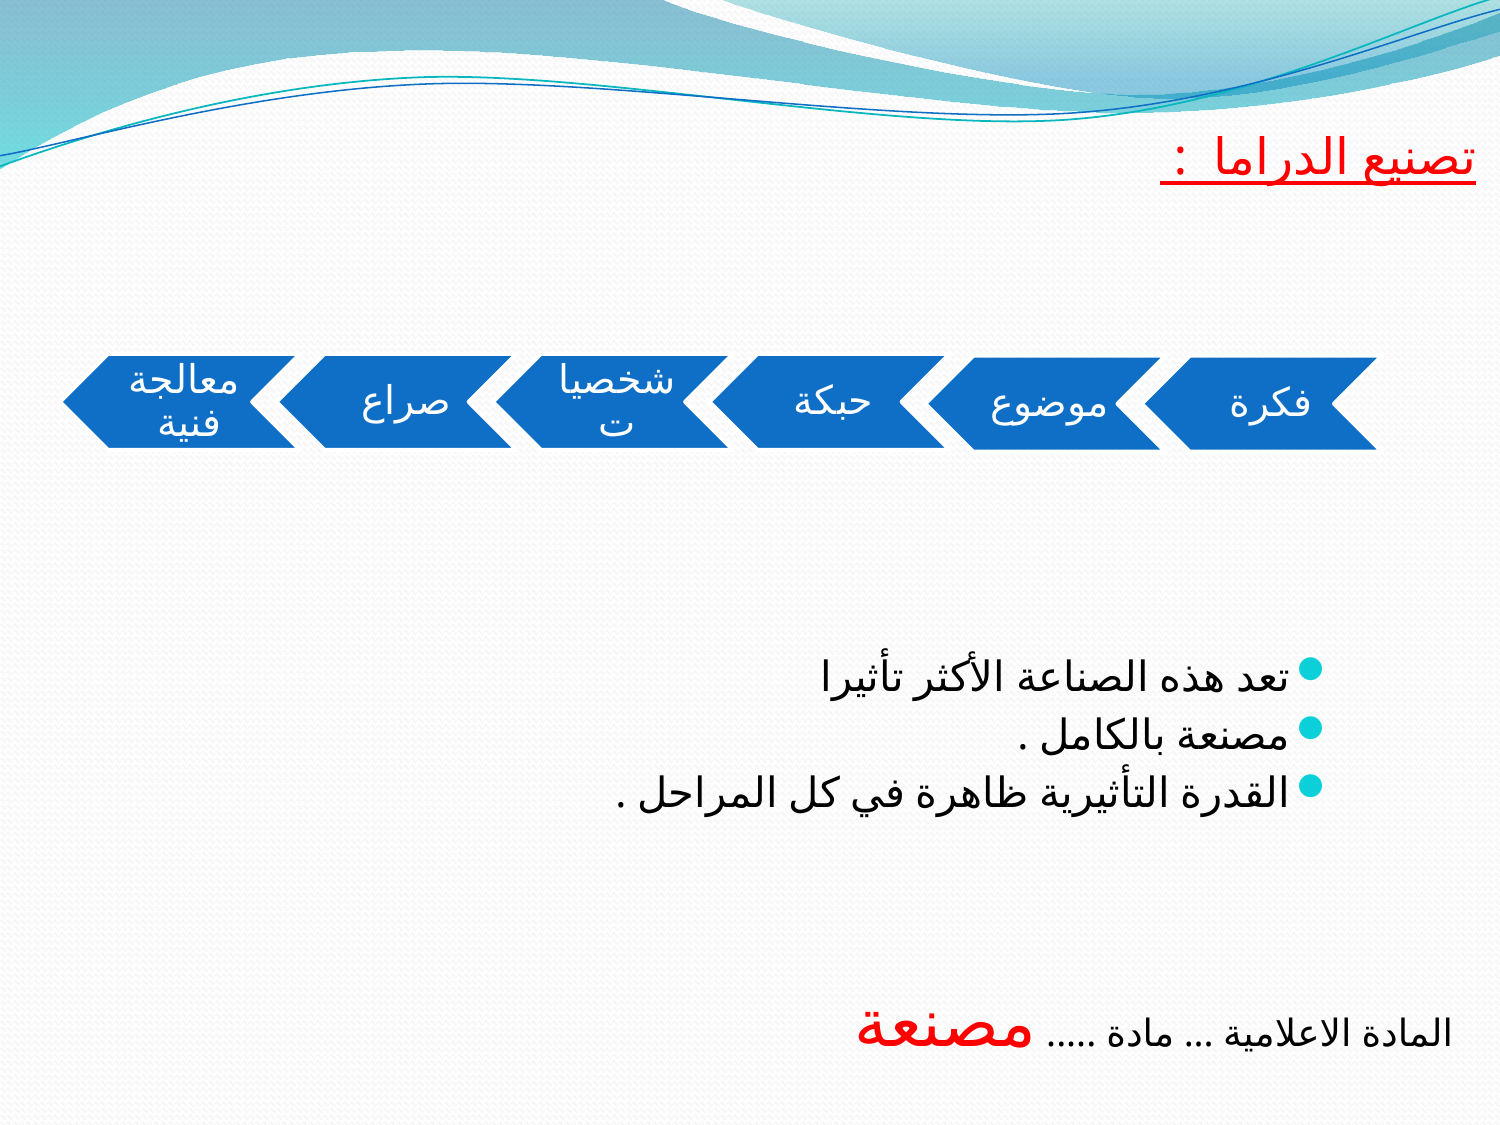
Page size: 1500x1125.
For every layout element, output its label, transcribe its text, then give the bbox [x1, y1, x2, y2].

text_box المادة الاعلامية ... مادة ..... مصنعة [1350, 972, 1468, 1068]
list تعد هذه الصناعة الأكثر تأثيرا مصنعة بالكامل . القدرة التأثيرية ظاهرة في كل المراحل . [0, 317, 1350, 1094]
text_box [58, 70, 1383, 738]
text_box تصنيع الدراما : [1390, 117, 1491, 282]
